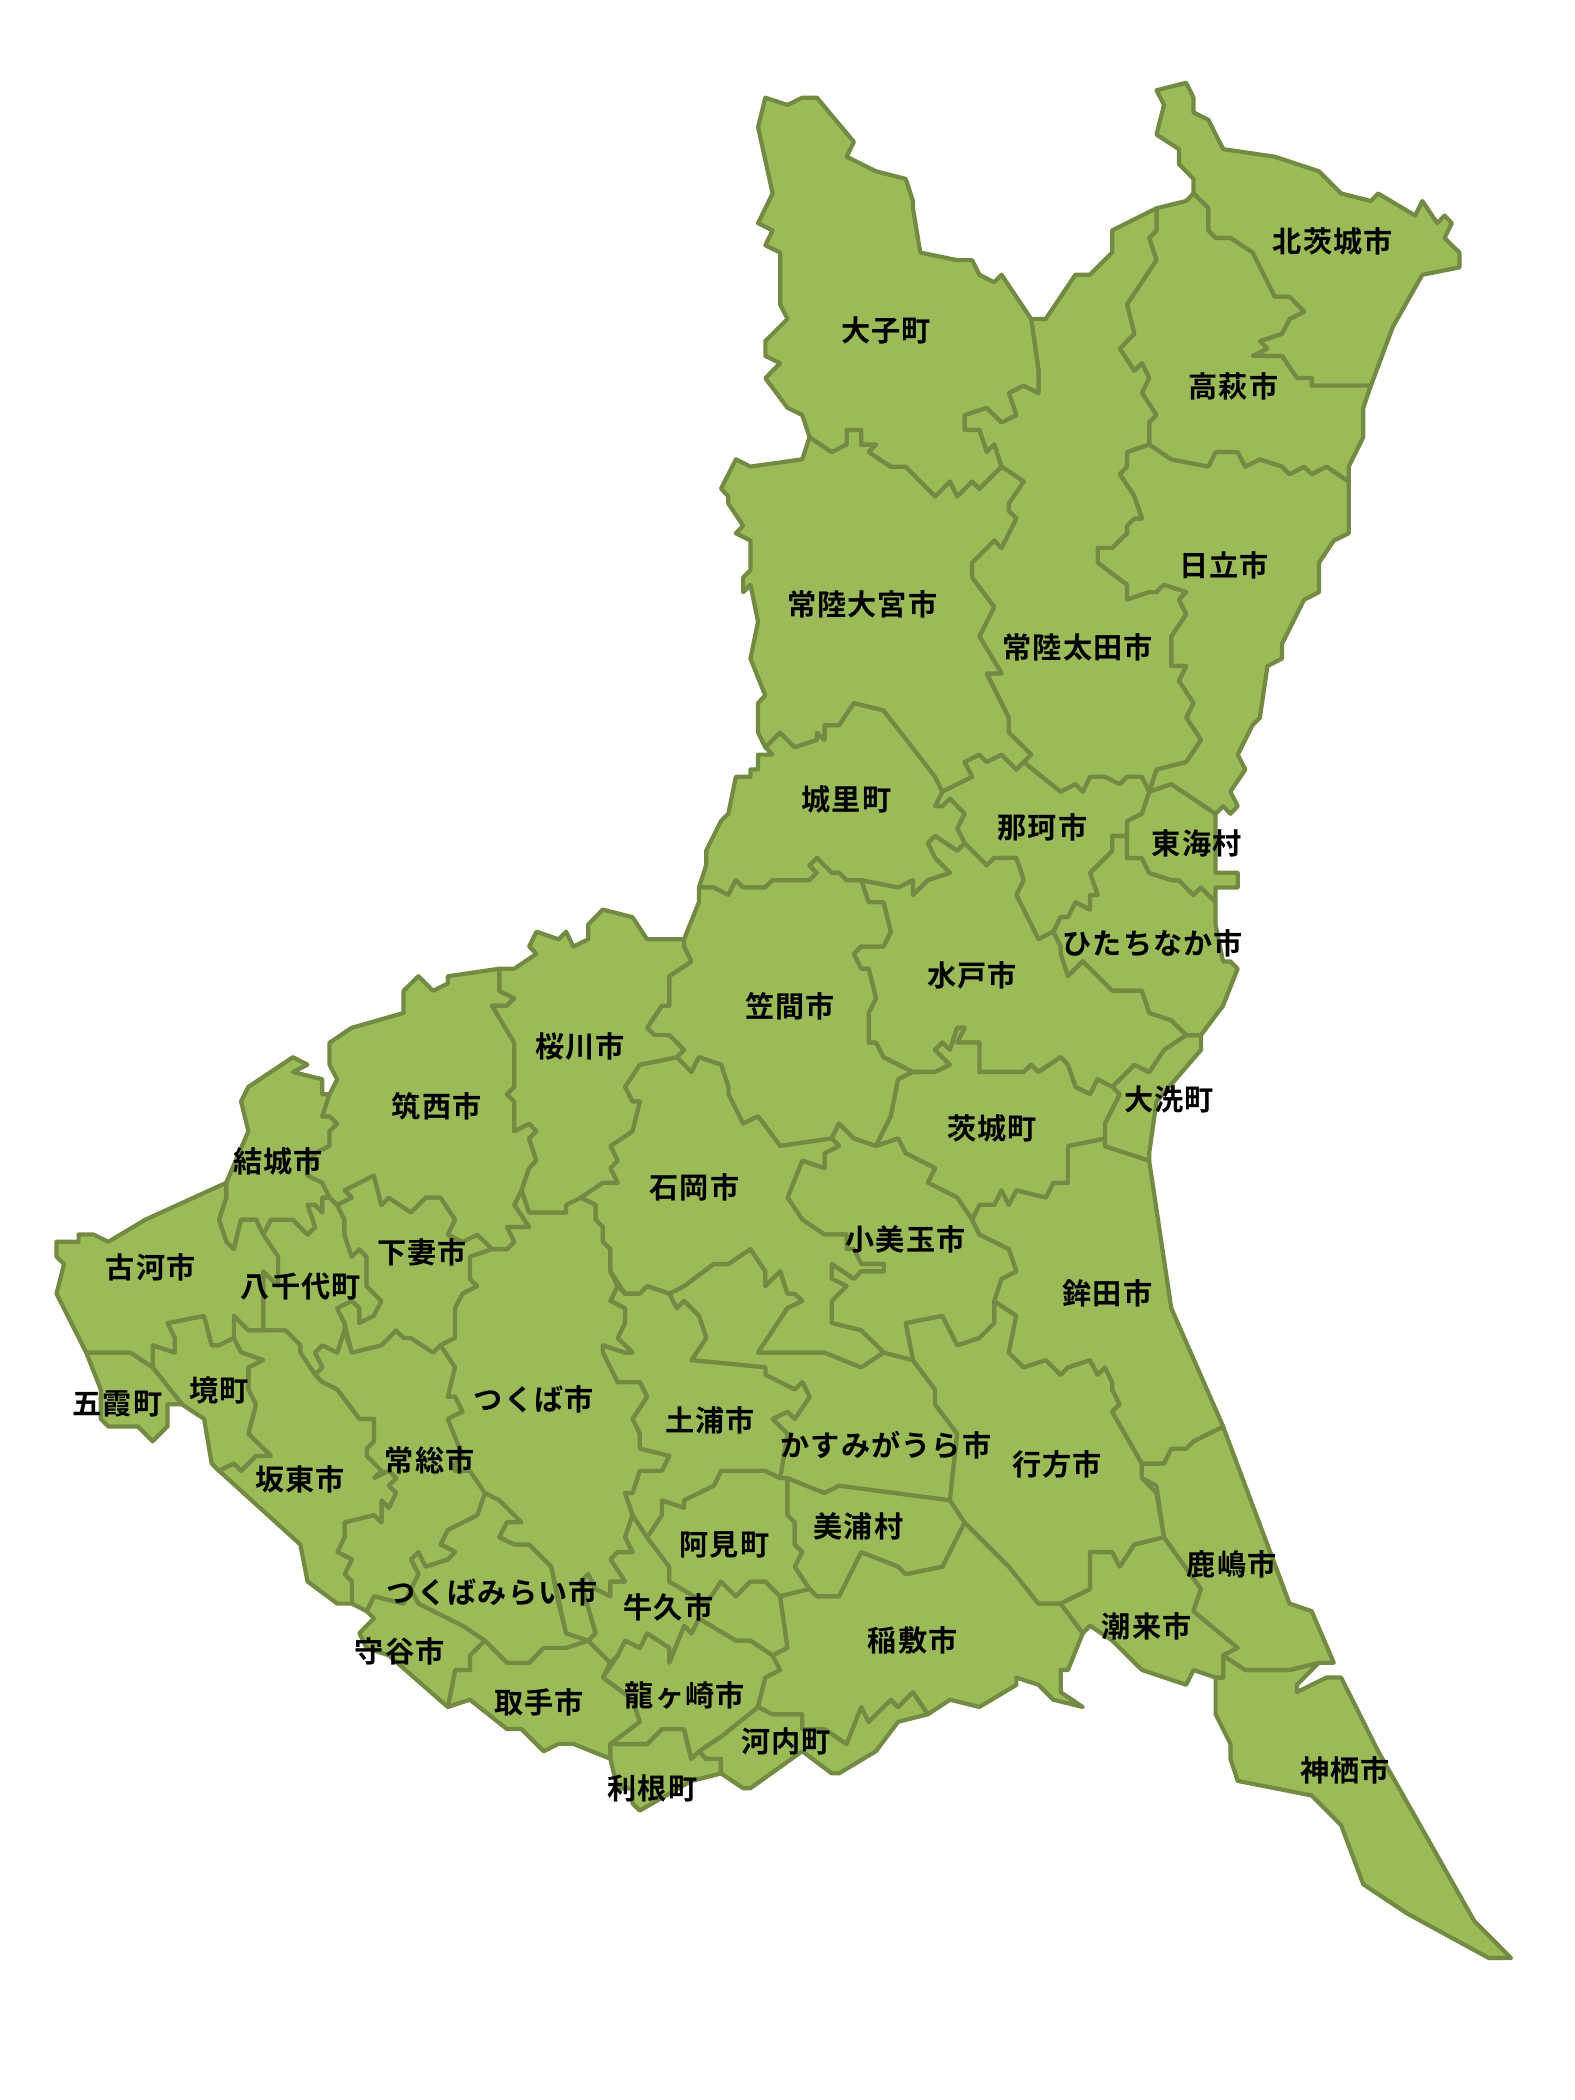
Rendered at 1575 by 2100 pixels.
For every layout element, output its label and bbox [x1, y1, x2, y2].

text_box [56, 82, 1512, 1959]
